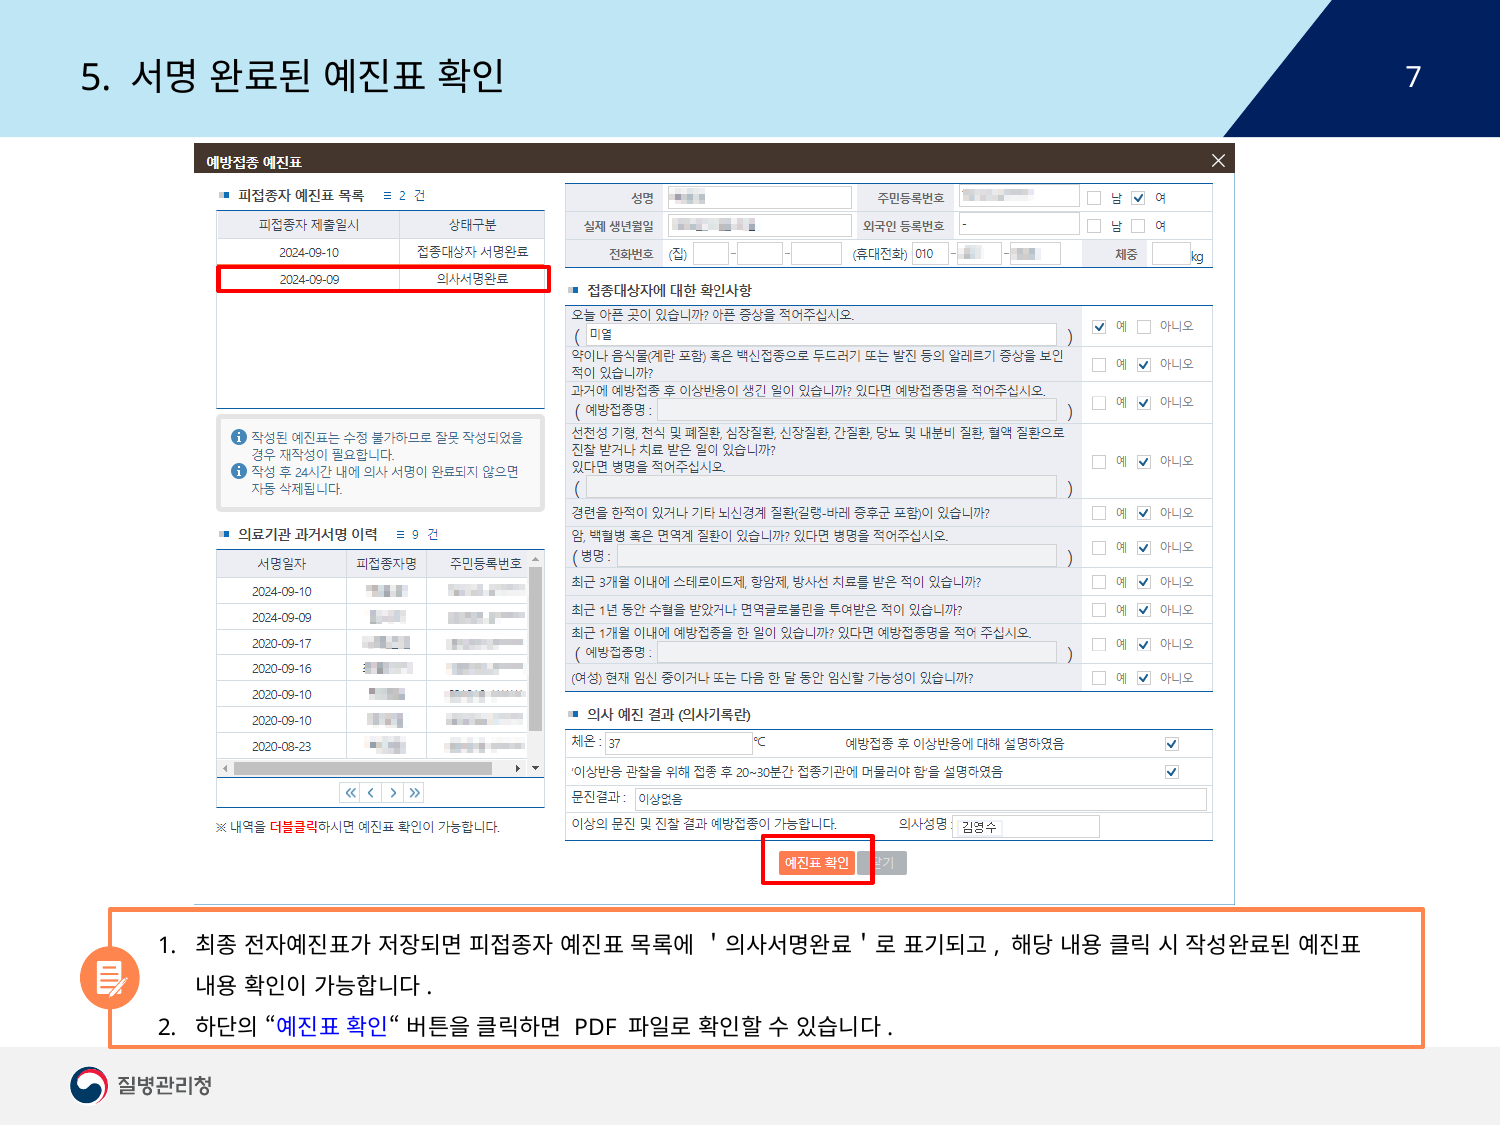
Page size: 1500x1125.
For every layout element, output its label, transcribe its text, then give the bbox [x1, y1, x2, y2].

text_box 5. 서명 완료된 예진표 확인 [64, 40, 872, 112]
text_box 7 [1367, 40, 1460, 112]
picture [194, 143, 1235, 906]
text_box 최종 전자예진표가 저장되면 피접종자 예진표 목록에 ＇의사서명완료＇로 표기되고, 해당 내용 클릭 시 작성완료된 예진표 내용 확인이 가능합니다. 하단의 “예진표 확인“ 버튼을 클릭하면 PDF 파일로 확인할 수 있습니다. [141, 909, 1414, 1052]
